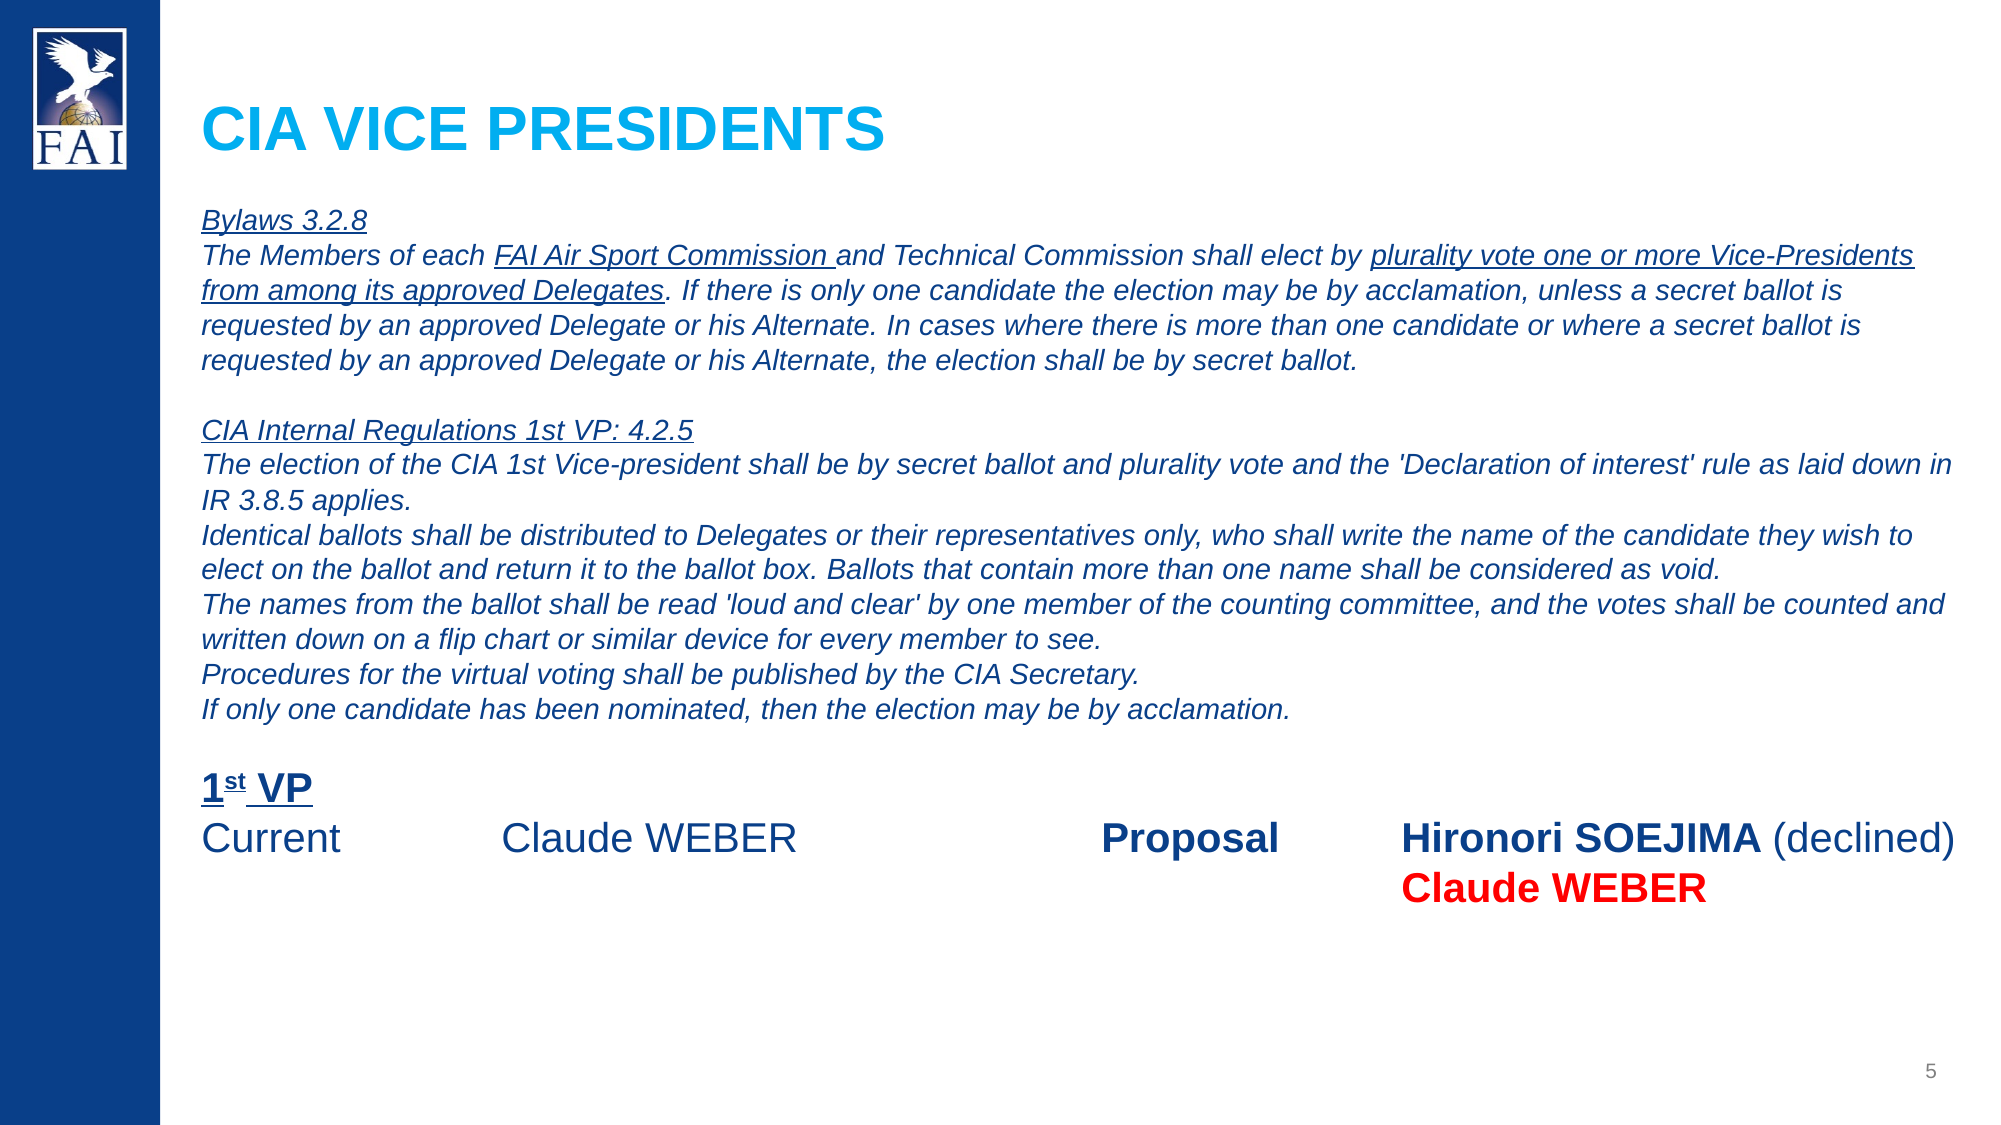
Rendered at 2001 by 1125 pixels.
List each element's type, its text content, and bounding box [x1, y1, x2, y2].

picture [32, 27, 127, 170]
list CIA Vice Presidents [186, 35, 1972, 171]
list Bylaws 3.2.8 The Members of each FAI Air Sport Commission and Technical Commission shall elect by plurality vote one or more Vice-Presidents from among its approved Delegates. If there is only one candidate the election may be by acclamation, unless a secret ballot is requested by an approved Delegate or his Alternate. In cases where there is more than one candidate or where a secret ballot is requested by an approved Delegate or his Alternate, the election shall be by secret ballot. CIA Internal Regulations 1st VP: 4.2.5 The election of the CIA 1st Vice-president shall be by secret ballot and plurality vote and the 'Declaration of interest' rule as laid down in IR 3.8.5 applies. Identical ballots shall be distributed to Delegates or their representatives only, who shall write the name of the candidate they wish to elect on the ballot and return it to the ballot box. Ballots that contain more than one name shall be considered as void. The names from the ballot shall be read 'loud and clear' by one member of the counting committee, and the votes shall be counted and written down on a flip chart or similar device for every member to see. Procedures for the virtual voting shall be published by the CIA Secretary. If only one candidate has been nominated, then the election may be by acclamation. 1st VP Current Claude WEBER Proposal Hironori SOEJIMA (declined) Claude WEBER [186, 193, 1972, 1037]
